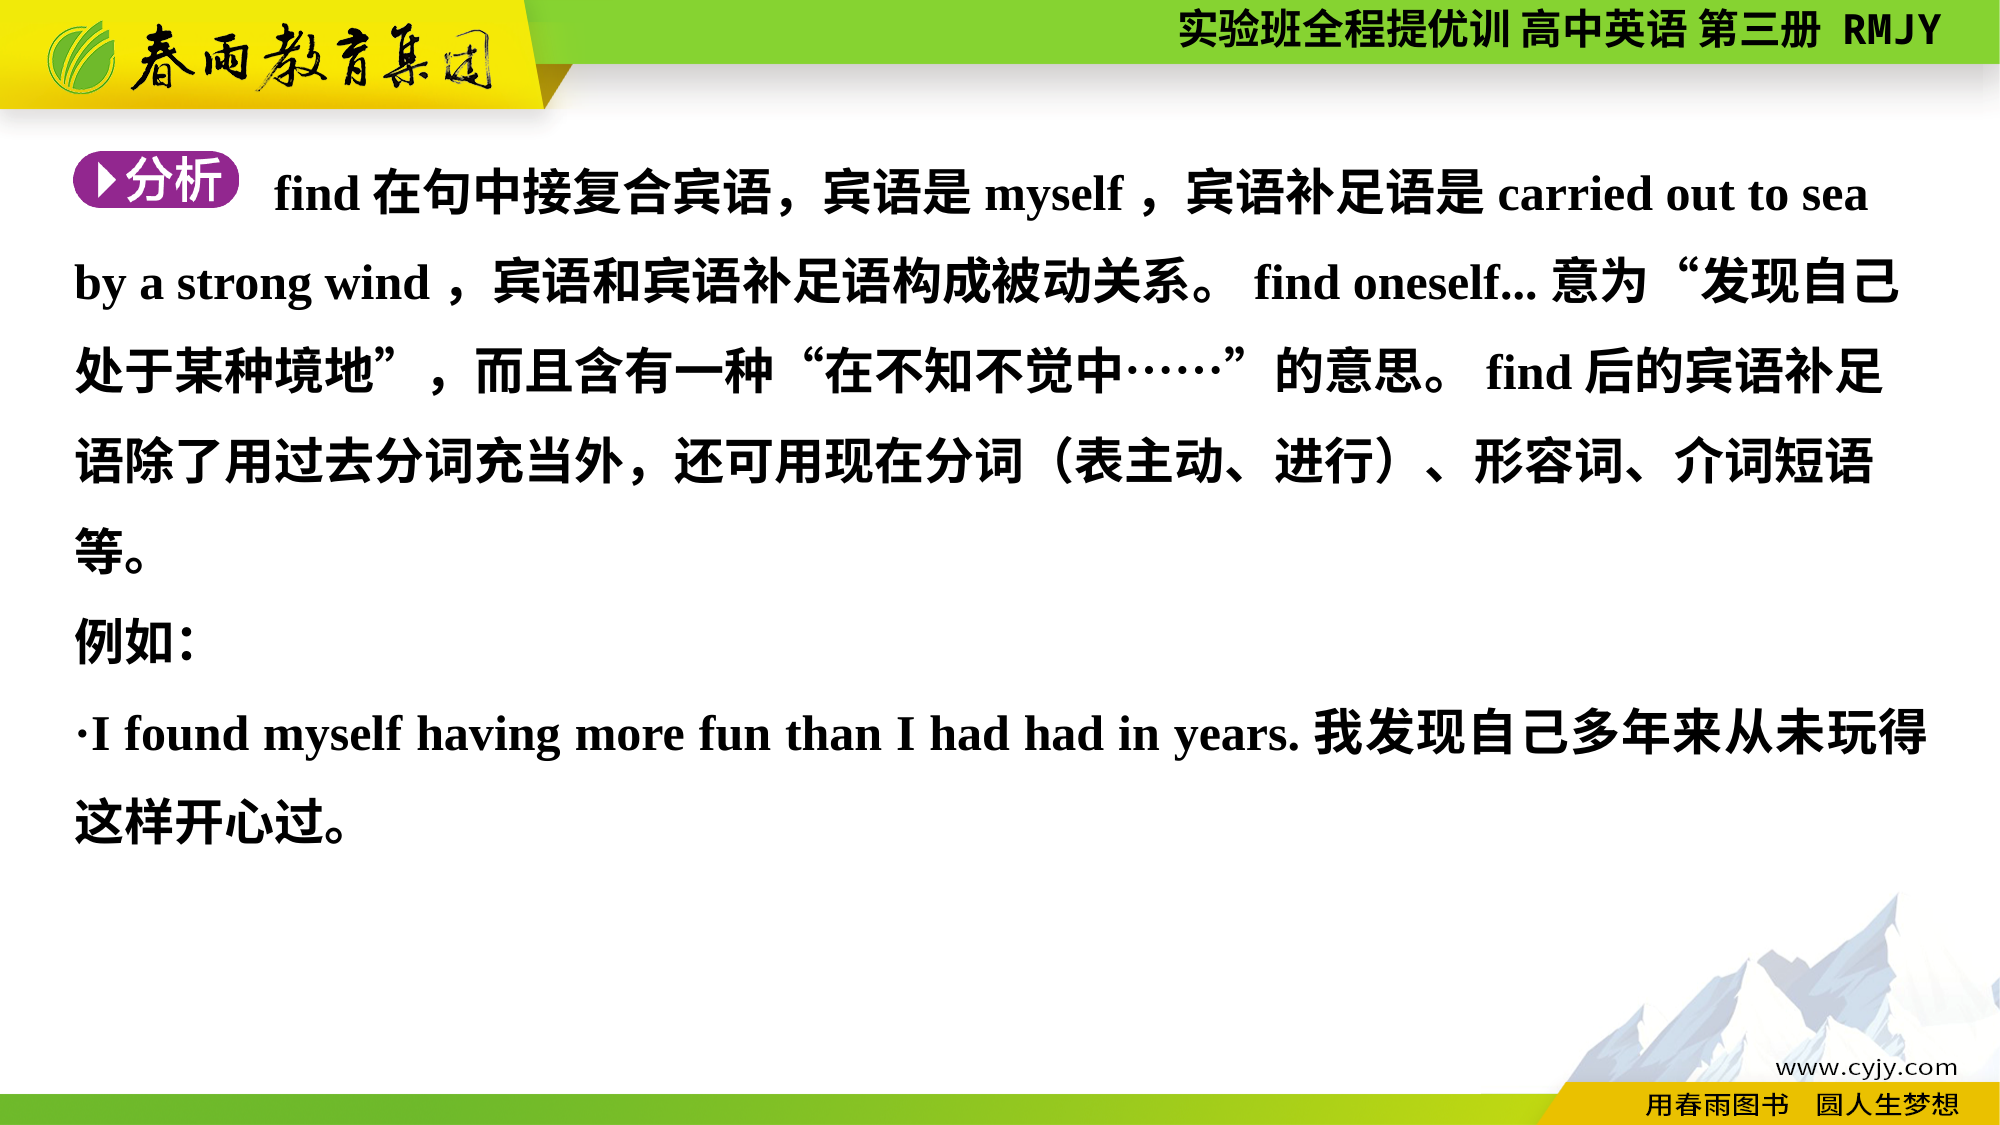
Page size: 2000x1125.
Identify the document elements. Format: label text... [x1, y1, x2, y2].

list find在句中接复合宾语，宾语是myself，宾语补足语是carried out to sea by a strong wind，宾语和宾语补足语构成被动关系。find oneself...意为“发现自己处于某种境地”，而且含有一种“在不知不觉中……”的意思。find后的宾语补足语除了用过去分词充当外，还可用现在分词（表主动、进行）、形容词、介词短语等。 例如： ·I found myself having more fun than I had had in years.我发现自己多年来从未玩得这样开心过。 [59, 122, 1944, 774]
picture [0, 0, 2000, 1125]
